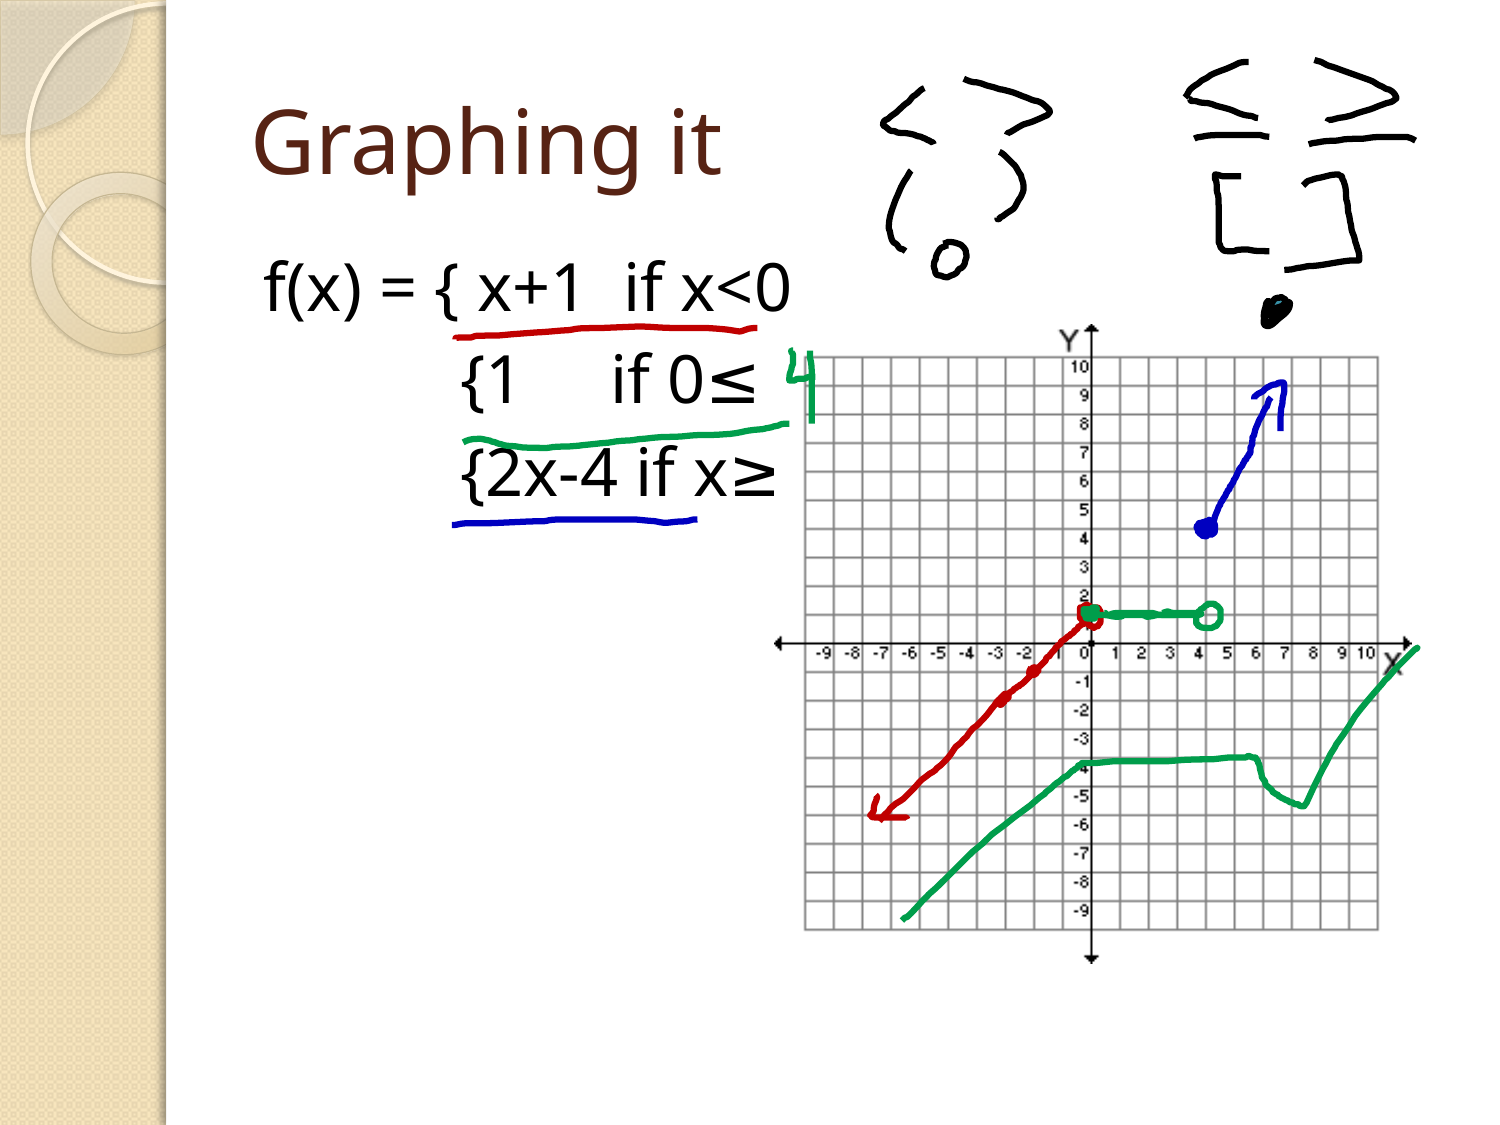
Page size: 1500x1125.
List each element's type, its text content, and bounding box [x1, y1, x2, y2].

text_box [451, 518, 698, 526]
text_box [1184, 61, 1249, 98]
text_box [1188, 98, 1259, 119]
picture [774, 324, 1413, 965]
text_box [933, 241, 968, 279]
text_box [454, 325, 758, 340]
text_box [462, 424, 767, 449]
text_box [996, 151, 1025, 221]
text_box [1261, 295, 1292, 321]
list f(x) = { x+1 if x<0 {1 if 0≤ x < 4 {2x-4 if x≥4 [235, 237, 1466, 1025]
title Graphing it [235, 45, 1466, 233]
text_box [888, 170, 912, 252]
text_box [1284, 173, 1361, 271]
text_box [1214, 173, 1270, 252]
text_box [1308, 136, 1416, 146]
text_box [1193, 134, 1270, 140]
text_box [963, 78, 1051, 136]
text_box [1314, 59, 1398, 123]
text_box [882, 87, 935, 145]
